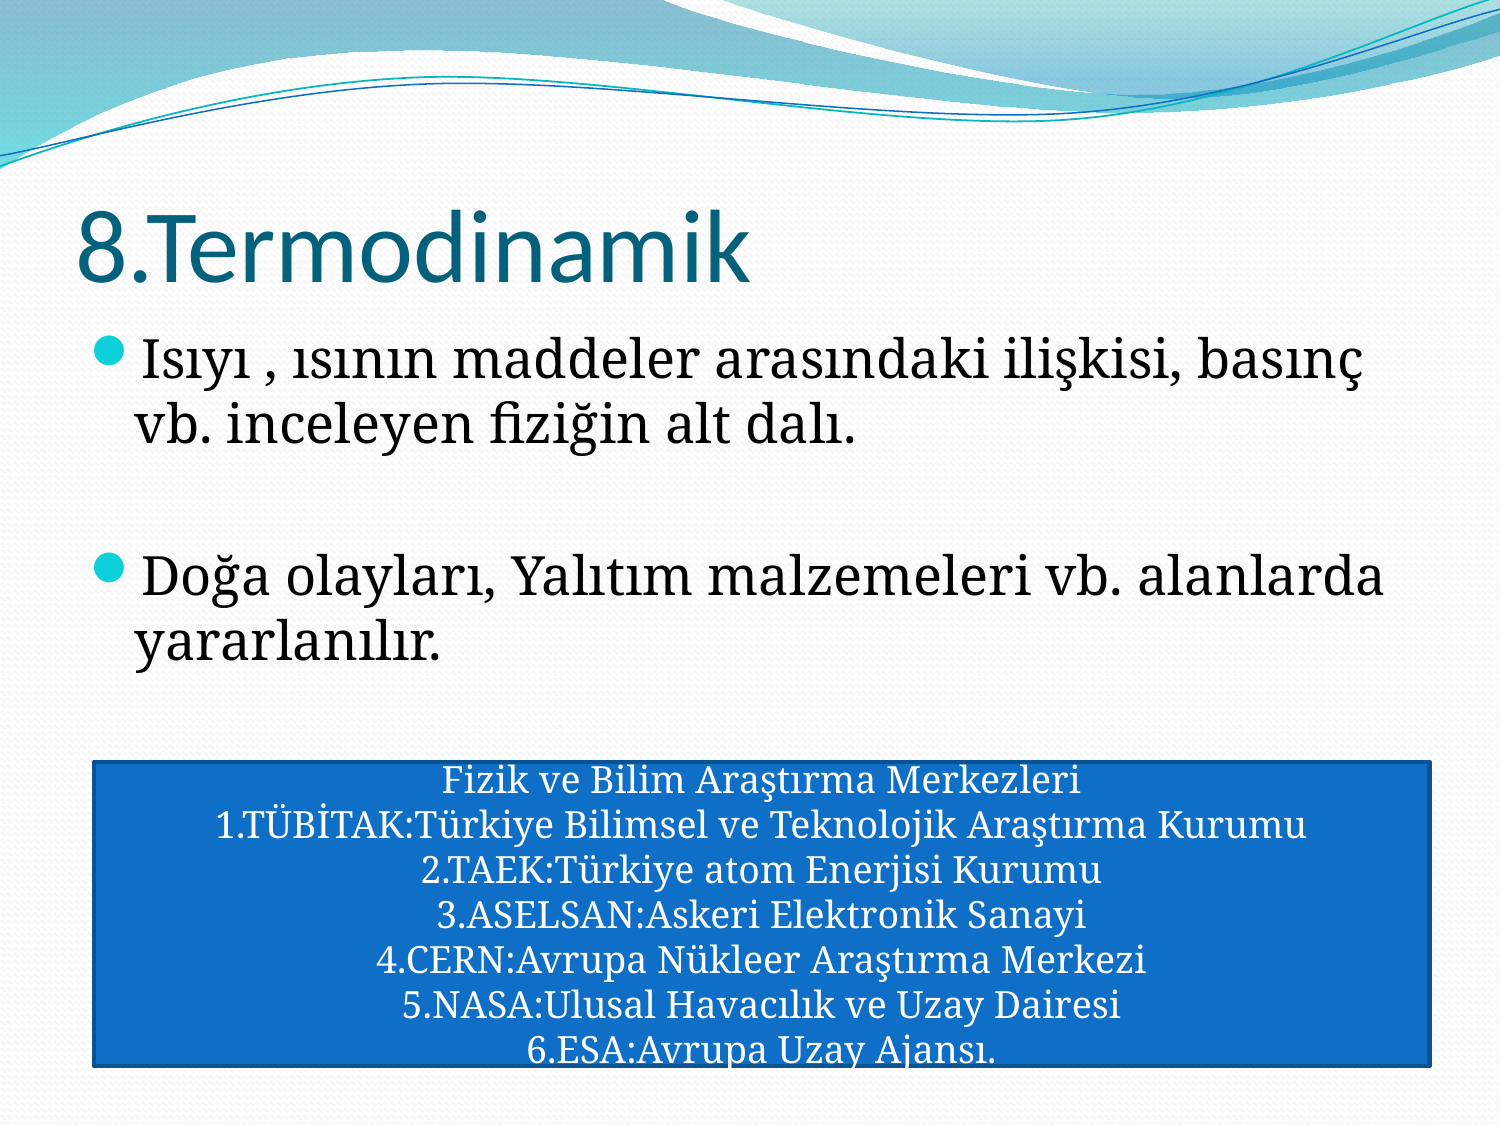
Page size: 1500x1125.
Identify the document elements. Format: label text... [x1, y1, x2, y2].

text_box Fizik ve Bilim Araştırma Merkezleri 1.TÜBİTAK:Türkiye Bilimsel ve Teknolojik Araştırma Kurumu 2.TAEK:Türkiye atom Enerjisi Kurumu 3.ASELSAN:Askeri Elektronik Sanayi 4.CERN:Avrupa Nükleer Araştırma Merkezi 5.NASA:Ulusal Havacılık ve Uzay Dairesi 6.ESA:Avrupa Uzay Ajansı. [92, 760, 1432, 1068]
list Isıyı , ısının maddeler arasındaki ilişkisi, basınç vb. inceleyen fiziğin alt dalı. Doğa olayları, Yalıtım malzemeleri vb. alanlarda yararlanılır. [75, 317, 1425, 1038]
title 8.Termodinamik [75, 115, 1425, 303]
